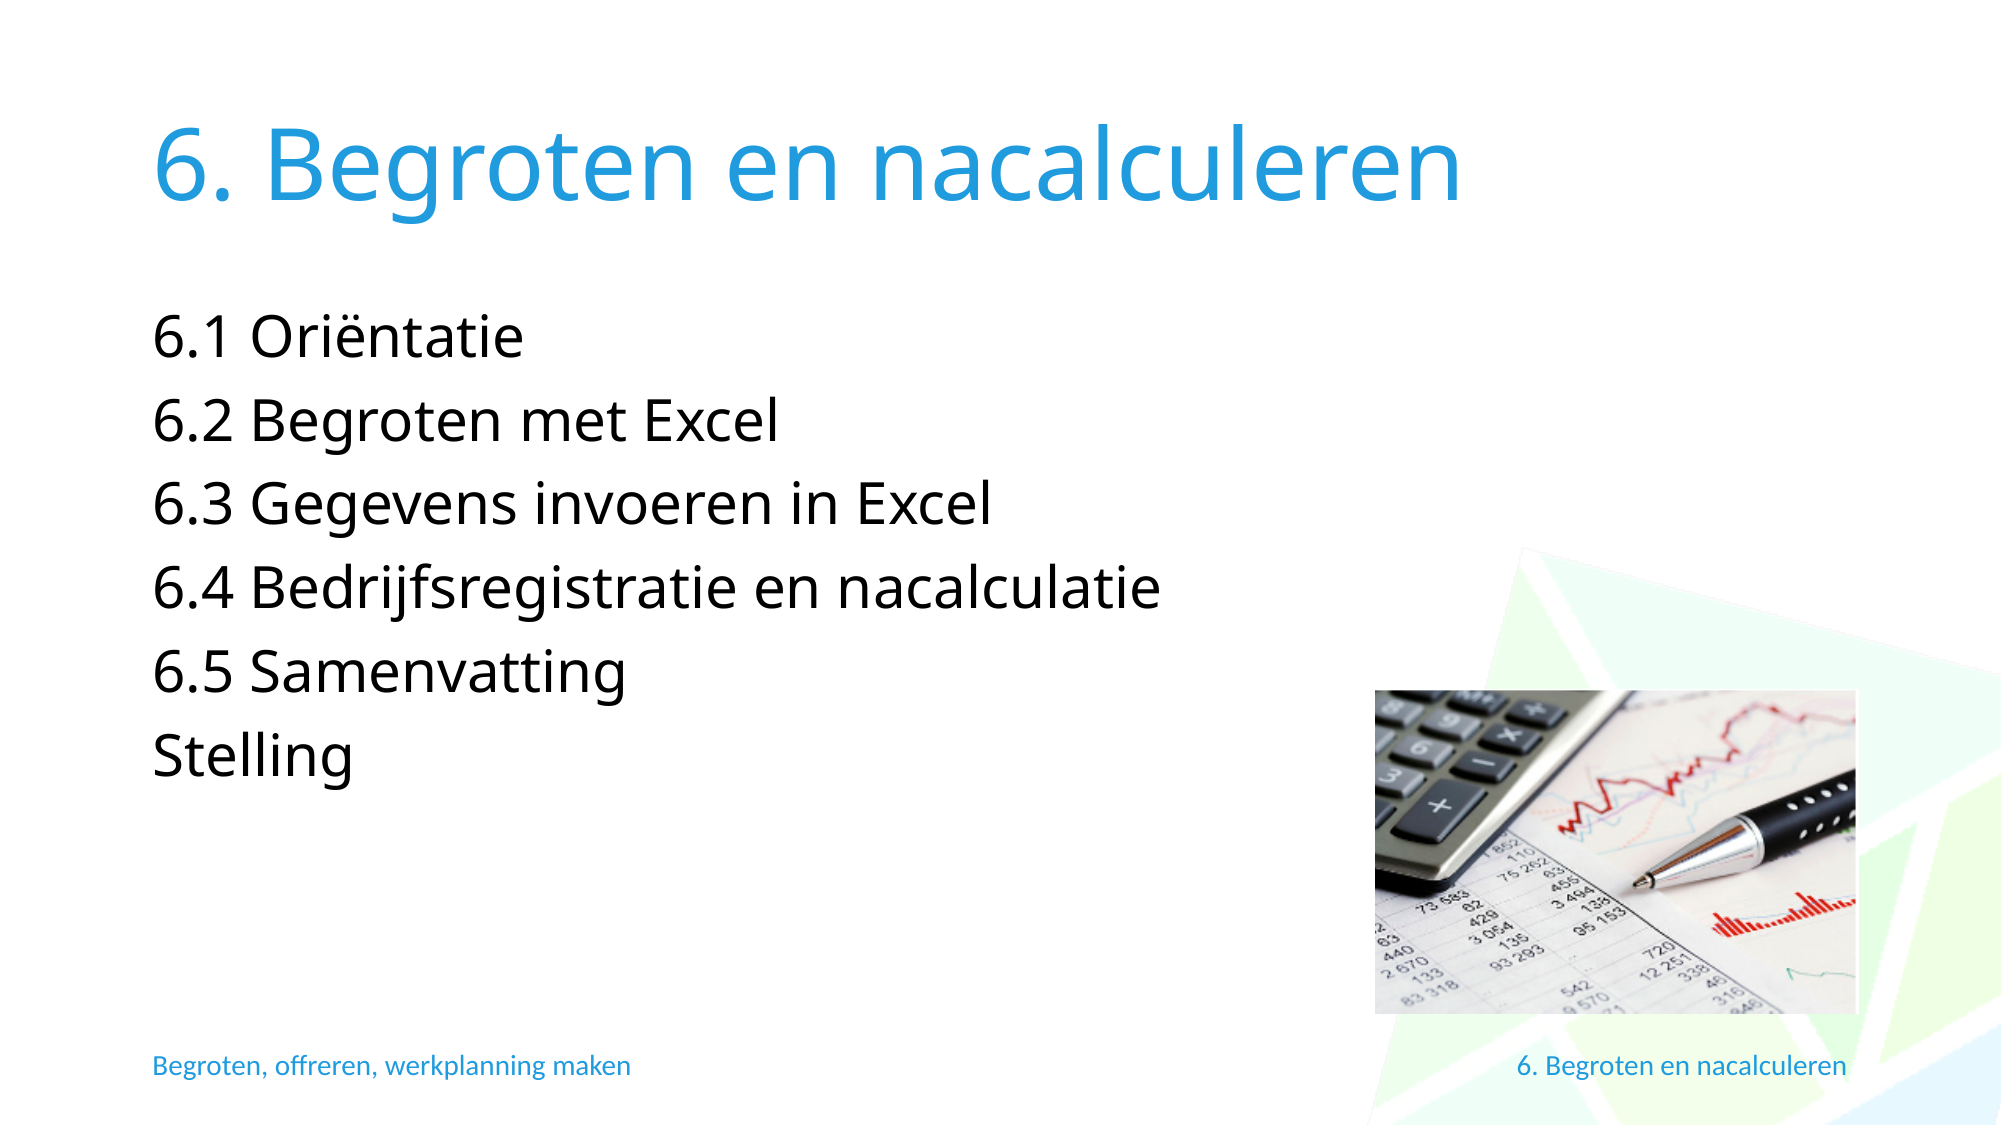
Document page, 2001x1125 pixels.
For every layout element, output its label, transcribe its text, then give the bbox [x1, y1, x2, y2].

list Begroten, offreren, werkplanning maken [137, 1042, 658, 1087]
picture [1375, 689, 1859, 1014]
list 6. Begroten en nacalculeren [1412, 1042, 1863, 1103]
list 6.1 Oriëntatie 6.2 Begroten met Excel 6.3 Gegevens invoeren in Excel 6.4 Bedrijfsregistratie en nacalculatie 6.5 Samenvatting Stelling [137, 299, 1863, 1014]
title 6. Begroten en nacalculeren [137, 59, 1863, 278]
